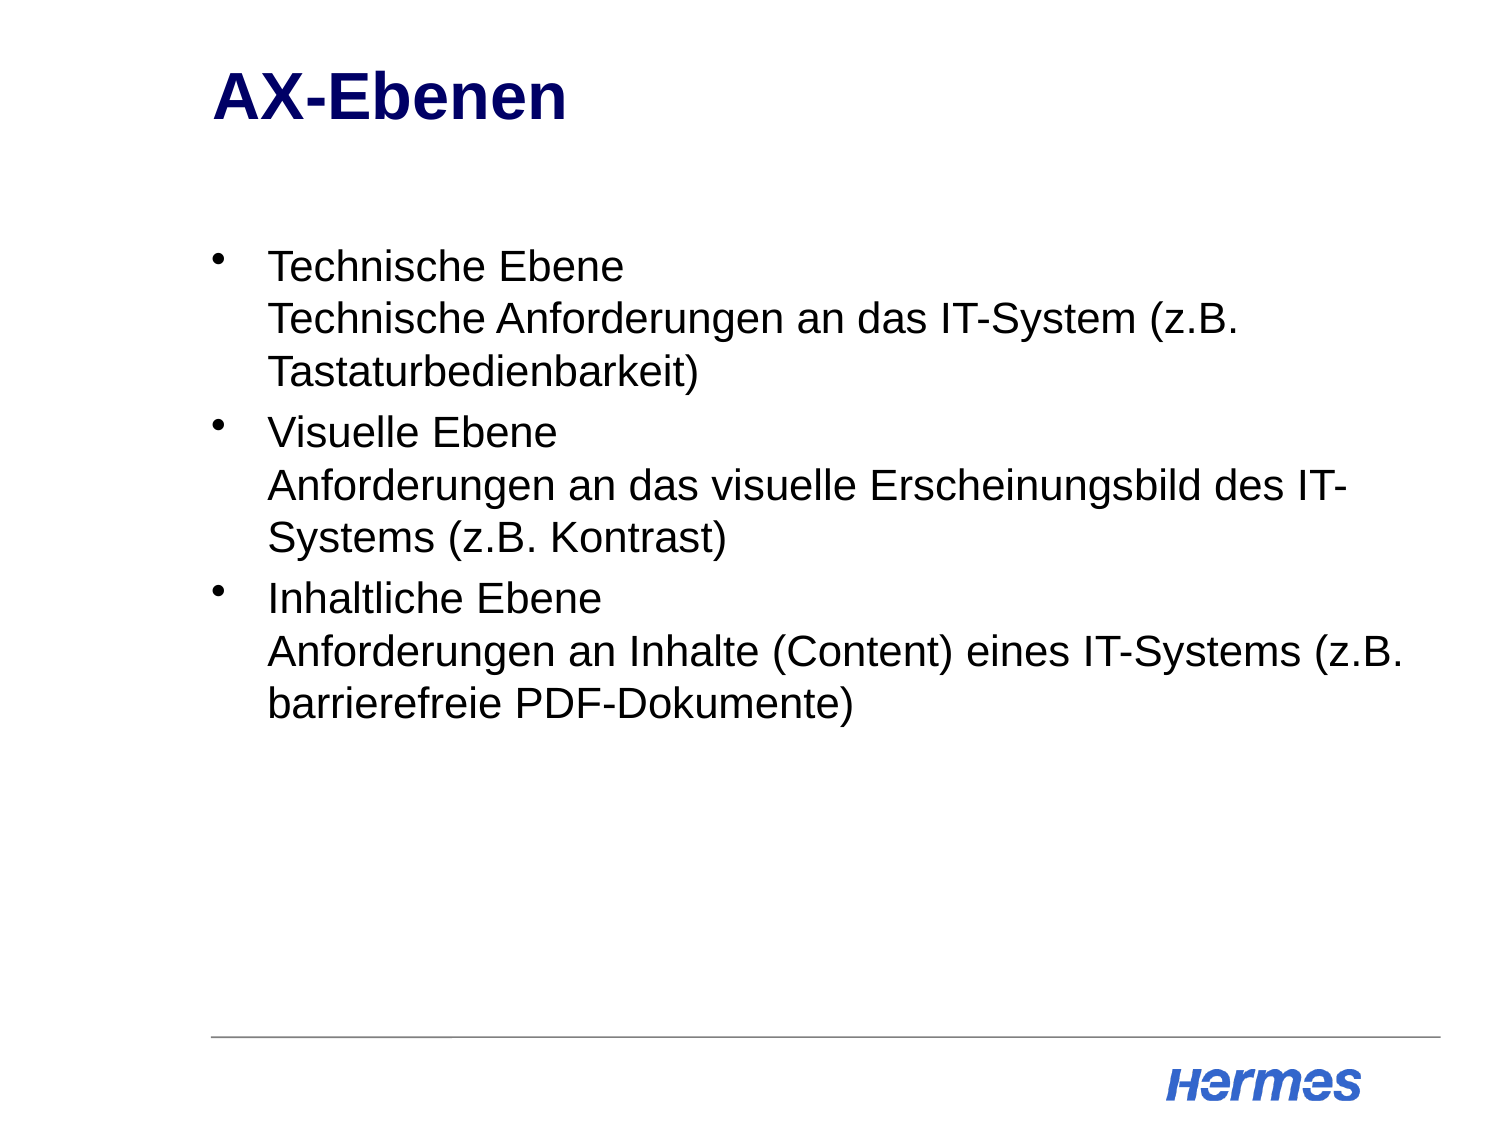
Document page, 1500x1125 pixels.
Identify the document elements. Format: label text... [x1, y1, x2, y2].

picture [1166, 1069, 1361, 1101]
list Technische Ebene Technische Anforderungen an das IT-System (z.B. Tastaturbedienbarkeit) Visuelle Ebene Anforderungen an das visuelle Erscheinungsbild des IT-Systems (z.B. Kontrast) Inhaltliche Ebene Anforderungen an Inhalte (Content) eines IT-Systems (z.B. barrierefreie PDF-Dokumente) [210, 237, 1437, 1022]
title AX-Ebenen [212, 52, 1437, 216]
